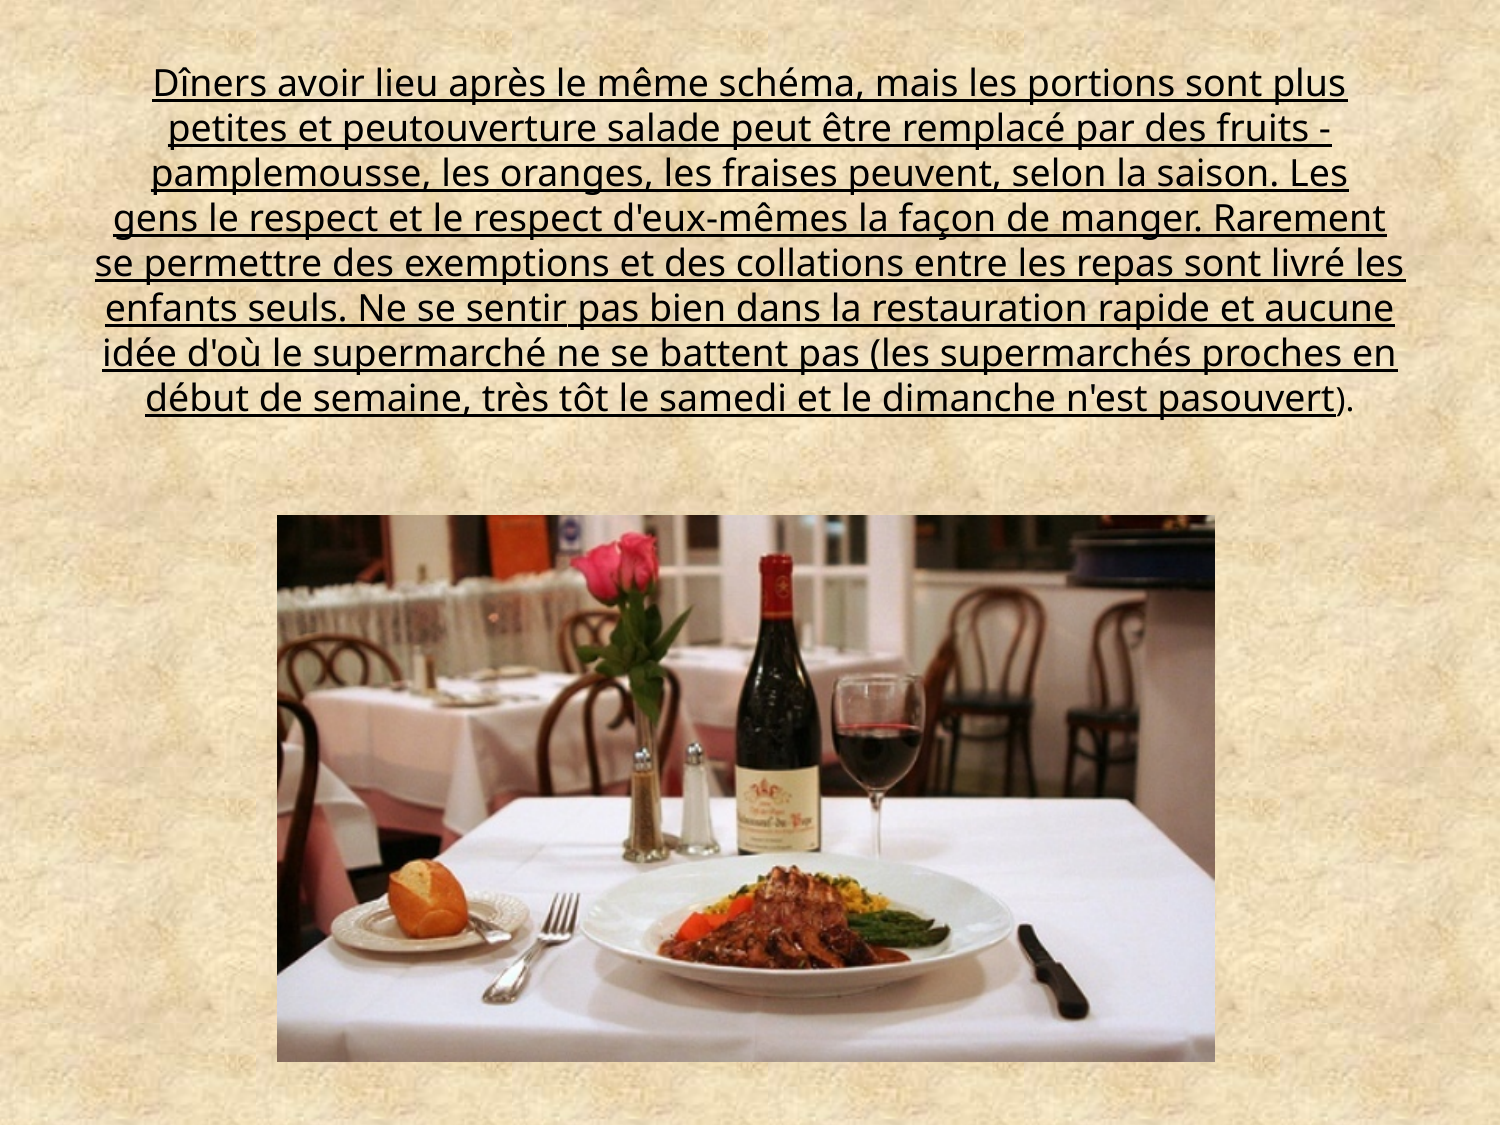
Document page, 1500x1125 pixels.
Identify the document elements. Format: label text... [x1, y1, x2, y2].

title Dîners avoir lieu après le même schéma, mais les portions sont plus petites et peutouverture salade peut être remplacé par des fruits - pamplemousse, les oranges, les fraises peuvent, selon la saison. Les gens le respect et le respect d'eux-mêmes la façon de manger. Rarement se permettre des exemptions et des collations entre les repas sont livré les enfants seuls. Ne se sentir pas bien dans la restauration rapide et aucune idée d'où le supermarché ne se battent pas (les supermarchés proches en début de semaine, très tôt le samedi et le dimanche n'est pasouvert). [75, 45, 1425, 433]
picture [0, 0, 1500, 1125]
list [277, 514, 1216, 1063]
